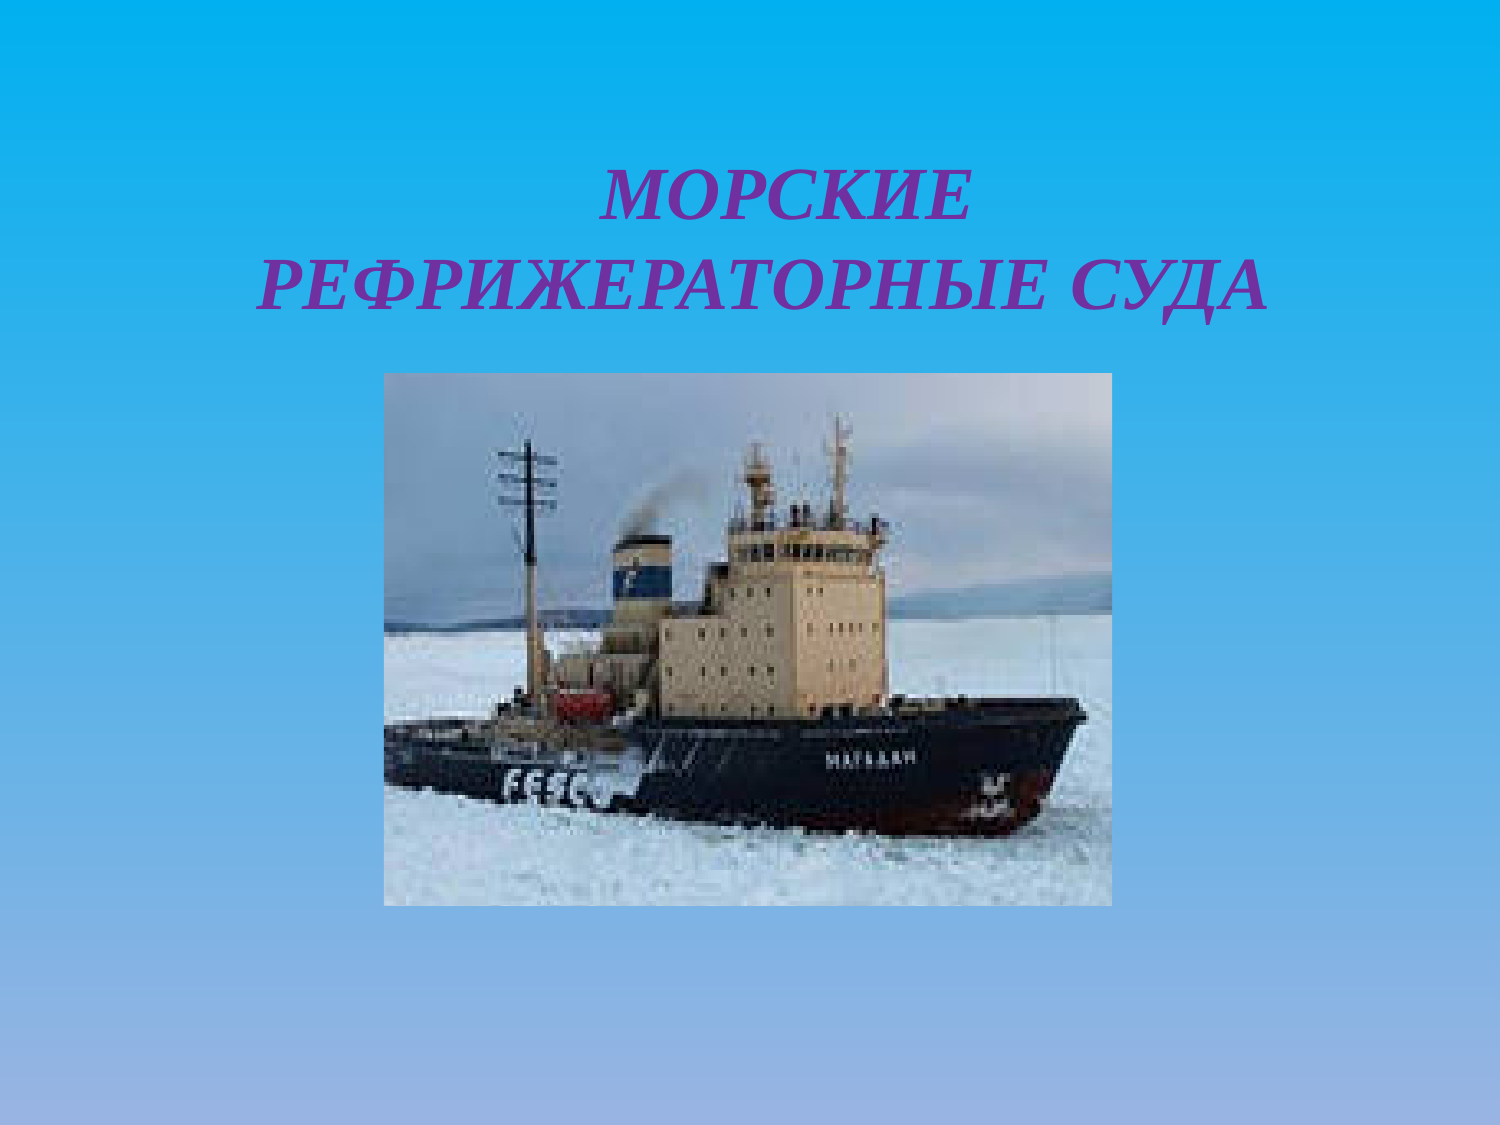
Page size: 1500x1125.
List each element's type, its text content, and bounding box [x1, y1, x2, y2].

text_box МОРСКИЕ РЕФРИЖЕРАТОРНЫЕ СУДА [242, 137, 1353, 332]
picture [383, 373, 1113, 906]
